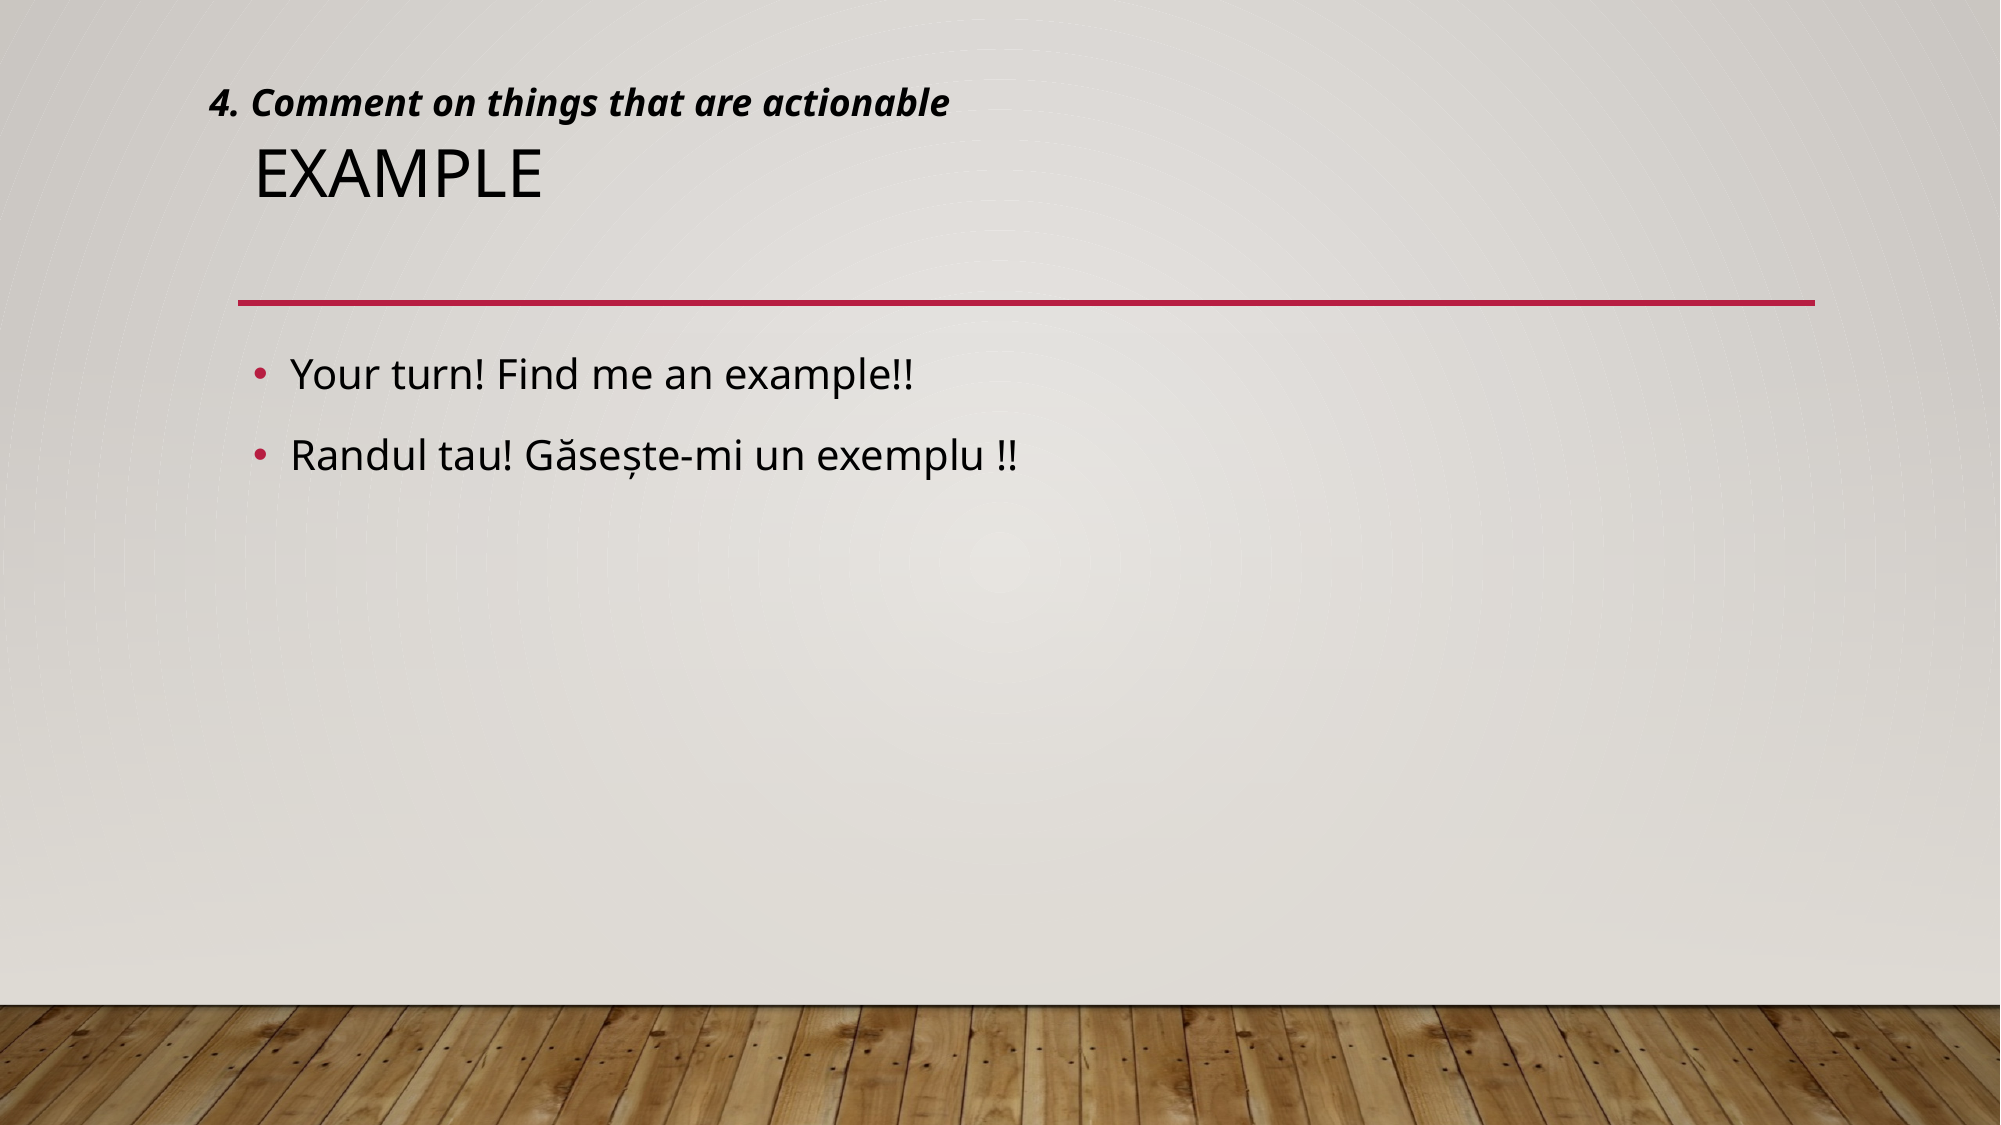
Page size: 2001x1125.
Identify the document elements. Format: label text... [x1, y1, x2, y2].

text_box 4. Comment on things that are actionable [194, 71, 967, 132]
list Your turn! Find me an example!! Randul tau! Găsește-mi un exemplu !! [238, 330, 1814, 897]
title Example [238, 131, 1814, 305]
picture [0, 1005, 2000, 1125]
